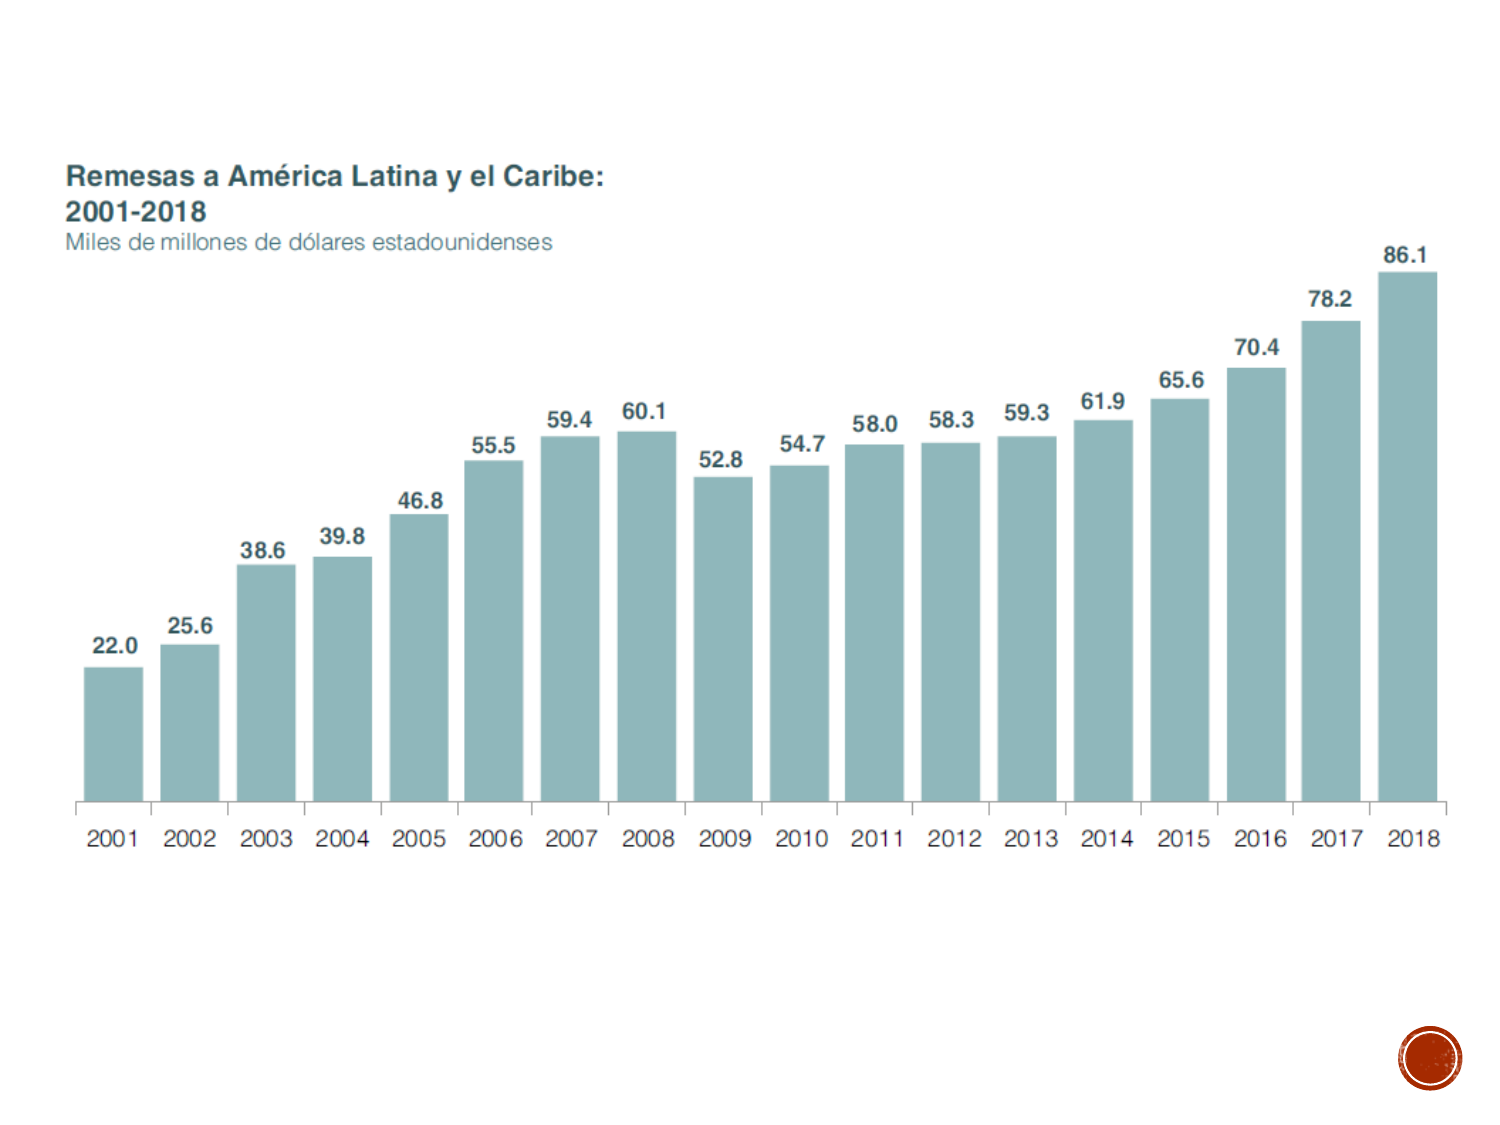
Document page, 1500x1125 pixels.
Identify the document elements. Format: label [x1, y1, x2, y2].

picture [53, 160, 1481, 882]
